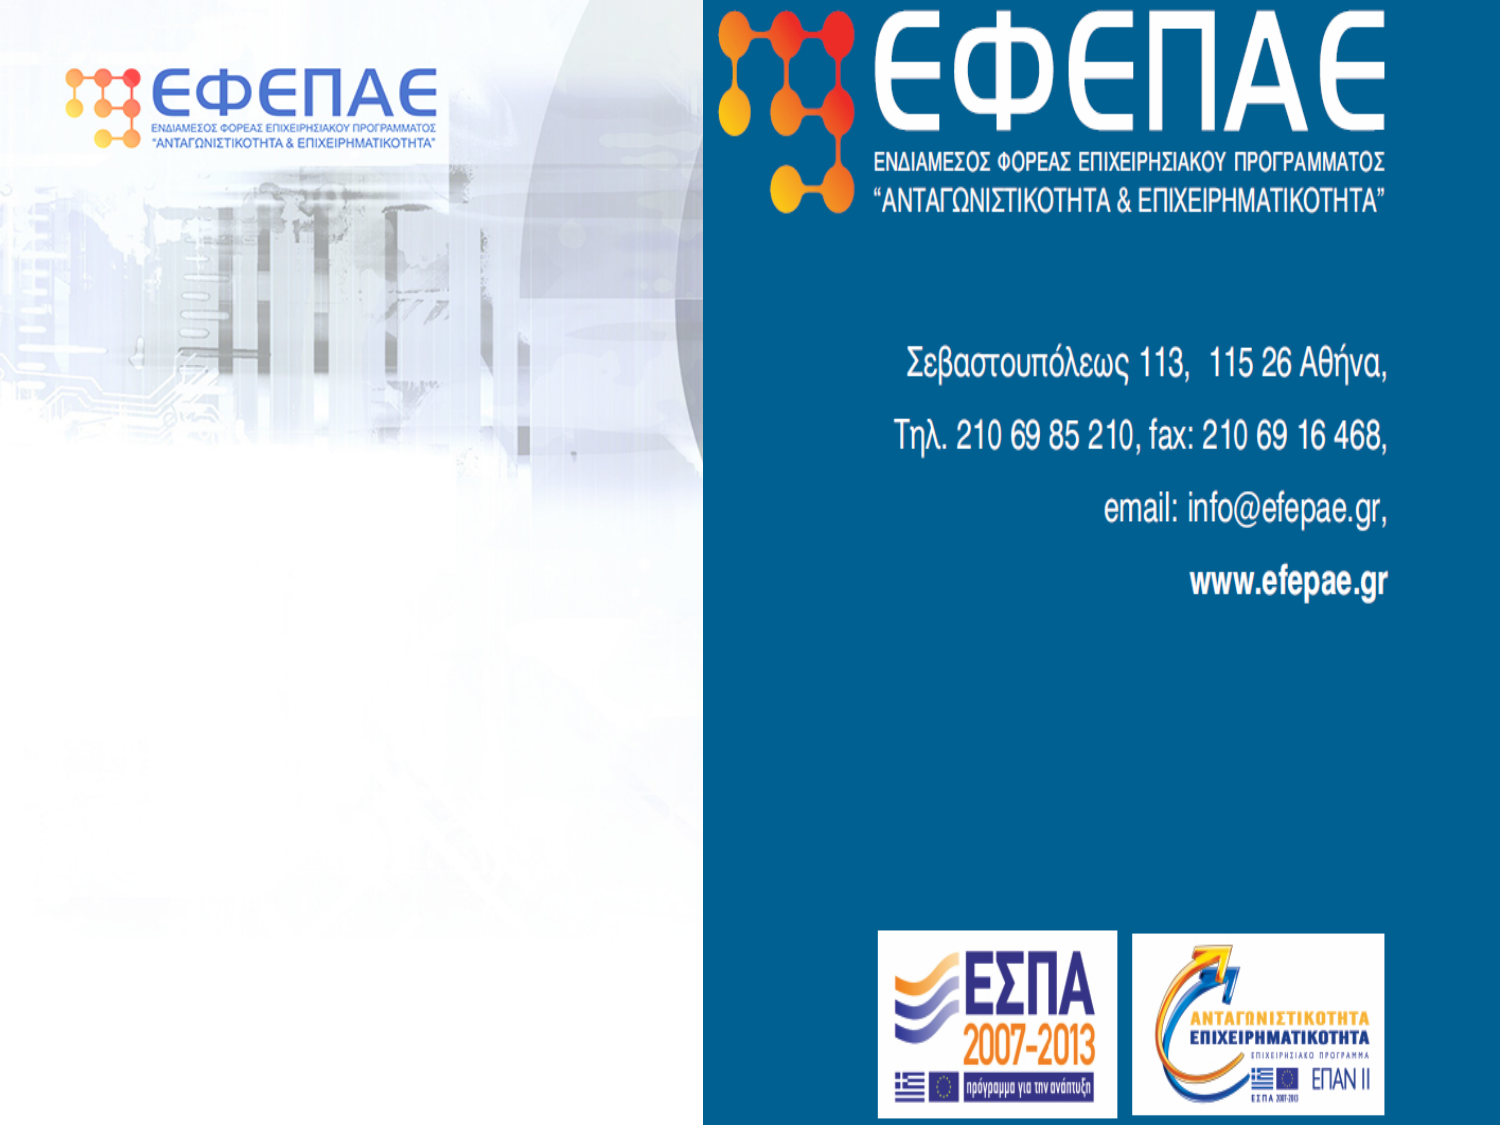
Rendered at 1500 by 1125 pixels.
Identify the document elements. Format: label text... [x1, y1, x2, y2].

table_cell 15 [0, 0, 700, 1125]
picture [1294, 152, 1348, 171]
picture [1025, 187, 1097, 213]
picture [1382, 444, 1386, 455]
picture [1140, 347, 1149, 376]
picture [1000, 353, 1015, 377]
picture [1360, 151, 1372, 172]
picture [966, 151, 991, 172]
picture [874, 187, 881, 196]
picture [1185, 372, 1189, 382]
picture [1335, 419, 1381, 450]
picture [957, 419, 971, 449]
picture [1096, 187, 1110, 212]
picture [971, 187, 1021, 212]
picture [1195, 490, 1331, 531]
picture [1049, 419, 1079, 450]
picture [1149, 418, 1157, 448]
picture [974, 419, 982, 449]
picture [925, 187, 968, 212]
picture [1233, 419, 1247, 450]
picture [718, 10, 854, 213]
picture [1158, 426, 1186, 450]
picture [882, 187, 926, 212]
picture [1155, 347, 1163, 376]
picture [1169, 346, 1183, 377]
picture [874, 152, 965, 171]
picture [1210, 347, 1219, 376]
picture [971, 353, 999, 377]
picture [1139, 187, 1271, 212]
picture [1239, 348, 1252, 377]
picture [1235, 151, 1294, 172]
picture [1378, 187, 1384, 196]
picture [1299, 343, 1386, 385]
picture [1088, 419, 1102, 449]
picture [875, 10, 940, 131]
picture [1069, 10, 1133, 131]
picture [1225, 347, 1233, 376]
picture [1332, 498, 1352, 523]
picture [1320, 10, 1384, 131]
picture [1017, 354, 1048, 377]
picture [1079, 151, 1226, 172]
picture [1011, 419, 1040, 450]
picture [1257, 419, 1287, 450]
picture [1133, 934, 1384, 1115]
picture [1311, 419, 1326, 450]
picture [1049, 343, 1129, 385]
picture [1382, 517, 1386, 527]
picture [1104, 498, 1162, 523]
picture [1362, 187, 1376, 212]
picture [1190, 572, 1255, 594]
picture [1150, 10, 1214, 131]
picture [1348, 152, 1358, 171]
picture [1355, 498, 1380, 531]
picture [1262, 346, 1292, 377]
picture [1269, 187, 1287, 212]
picture [955, 10, 1053, 131]
picture [1291, 187, 1363, 213]
picture [1136, 444, 1140, 455]
picture [1203, 419, 1216, 449]
picture [1106, 419, 1115, 448]
picture [1224, 10, 1308, 131]
picture [910, 419, 946, 458]
picture [1355, 571, 1388, 603]
picture [893, 419, 910, 448]
picture [1374, 152, 1385, 171]
picture [997, 151, 1071, 172]
picture [1298, 419, 1307, 449]
picture [1117, 187, 1131, 213]
picture [1221, 419, 1229, 448]
picture [907, 345, 970, 385]
picture [988, 419, 1001, 450]
picture [1256, 563, 1351, 603]
picture [878, 931, 1117, 1118]
picture [1119, 419, 1133, 450]
